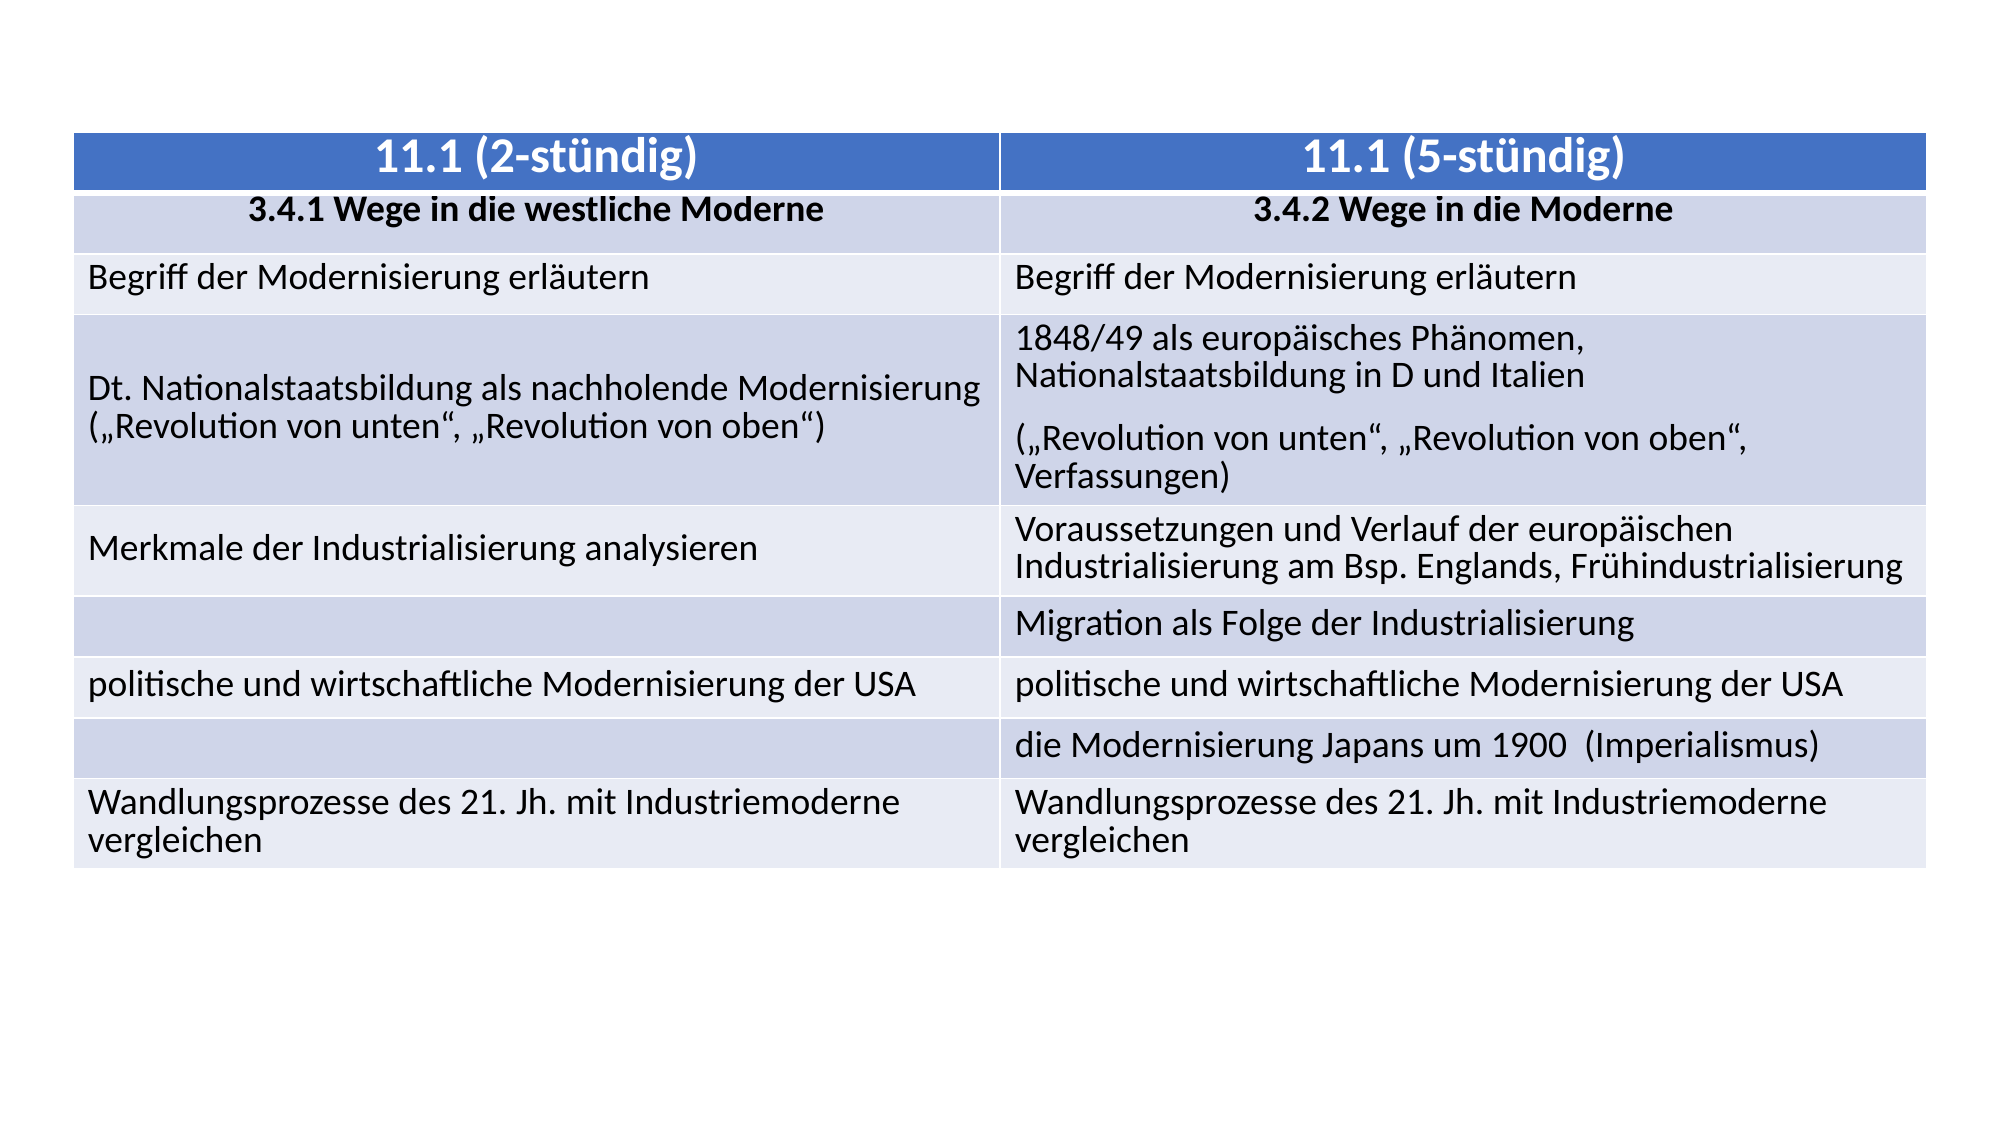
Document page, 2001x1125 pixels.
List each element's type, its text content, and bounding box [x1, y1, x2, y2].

table_cell 3.4.1 Wege in die westliche Moderne [74, 196, 999, 253]
table_cell Begriff der Modernisierung erläutern [74, 255, 999, 314]
table_cell Merkmale der Industrialisierung analysieren [74, 506, 999, 595]
table_header 11.1 (2-stündig) [74, 133, 999, 190]
table_cell 3.4.2 Wege in die Moderne [1001, 196, 1926, 253]
table_cell politische und wirtschaftliche Modernisierung der USA [74, 658, 999, 717]
table_cell [74, 597, 999, 656]
table_header 11.1 (5-stündig) [1001, 133, 1926, 190]
table_cell Begriff der Modernisierung erläutern [1001, 255, 1926, 314]
table_cell [74, 719, 999, 778]
table_cell Wandlungsprozesse des 21. Jh. mit Industriemoderne vergleichen [74, 779, 999, 868]
table_cell politische und wirtschaftliche Modernisierung der USA [1001, 658, 1926, 717]
table_cell 1848/49 als europäisches Phänomen, Nationalstaatsbildung in D und Italien („Revolution von unten“, „Revolution von oben“, Verfassungen) [1001, 315, 1926, 505]
table_cell Migration als Folge der Industrialisierung [1001, 597, 1926, 656]
table_cell Dt. Nationalstaatsbildung als nachholende Modernisierung („Revolution von unten“, „Revolution von oben“) [74, 315, 999, 505]
table_cell Wandlungsprozesse des 21. Jh. mit Industriemoderne vergleichen [1001, 779, 1926, 868]
table_cell die Modernisierung Japans um 1900 (Imperialismus) [1001, 719, 1926, 778]
table_cell Voraussetzungen und Verlauf der europäischen Industrialisierung am Bsp. Englands, Frühindustrialisierung [1001, 506, 1926, 595]
